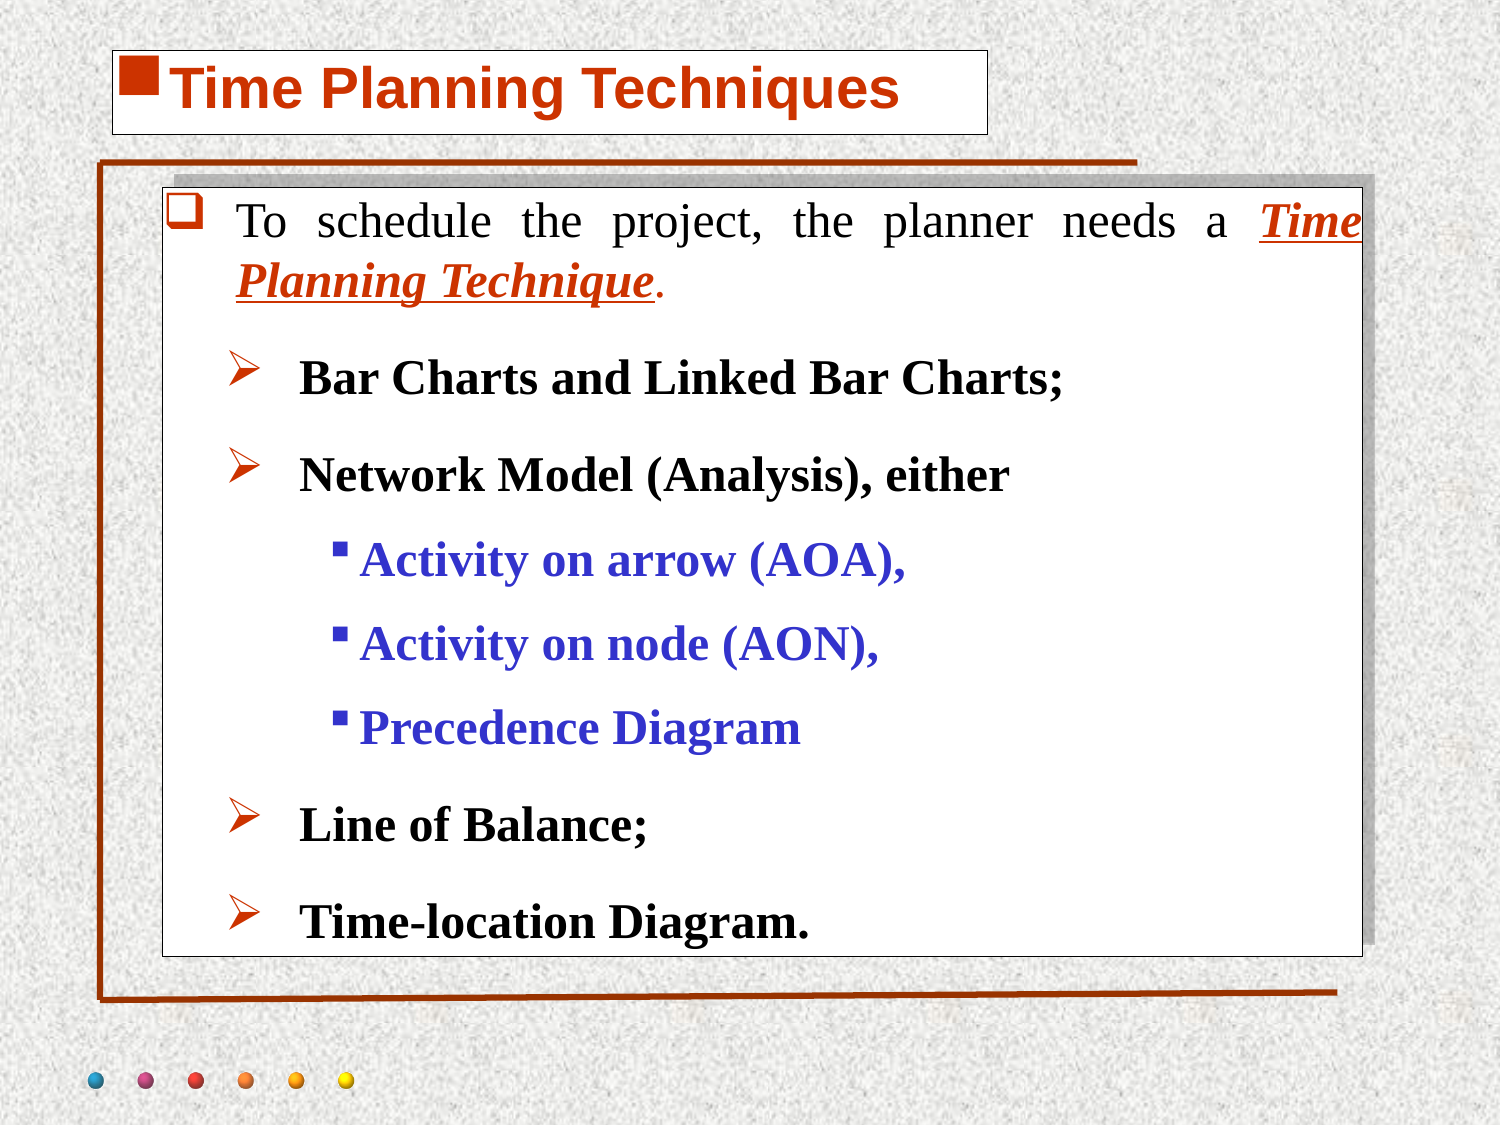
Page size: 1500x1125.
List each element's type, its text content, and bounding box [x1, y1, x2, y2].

list To schedule the project, the planner needs a Time Planning Technique. Bar Charts and Linked Bar Charts; Network Model (Analysis), either Activity on arrow (AOA), Activity on node (AON), Precedence Diagram Line of Balance; Time-location Diagram. [162, 187, 1363, 957]
title Time Planning Techniques [112, 50, 988, 135]
picture [0, 0, 1500, 1125]
